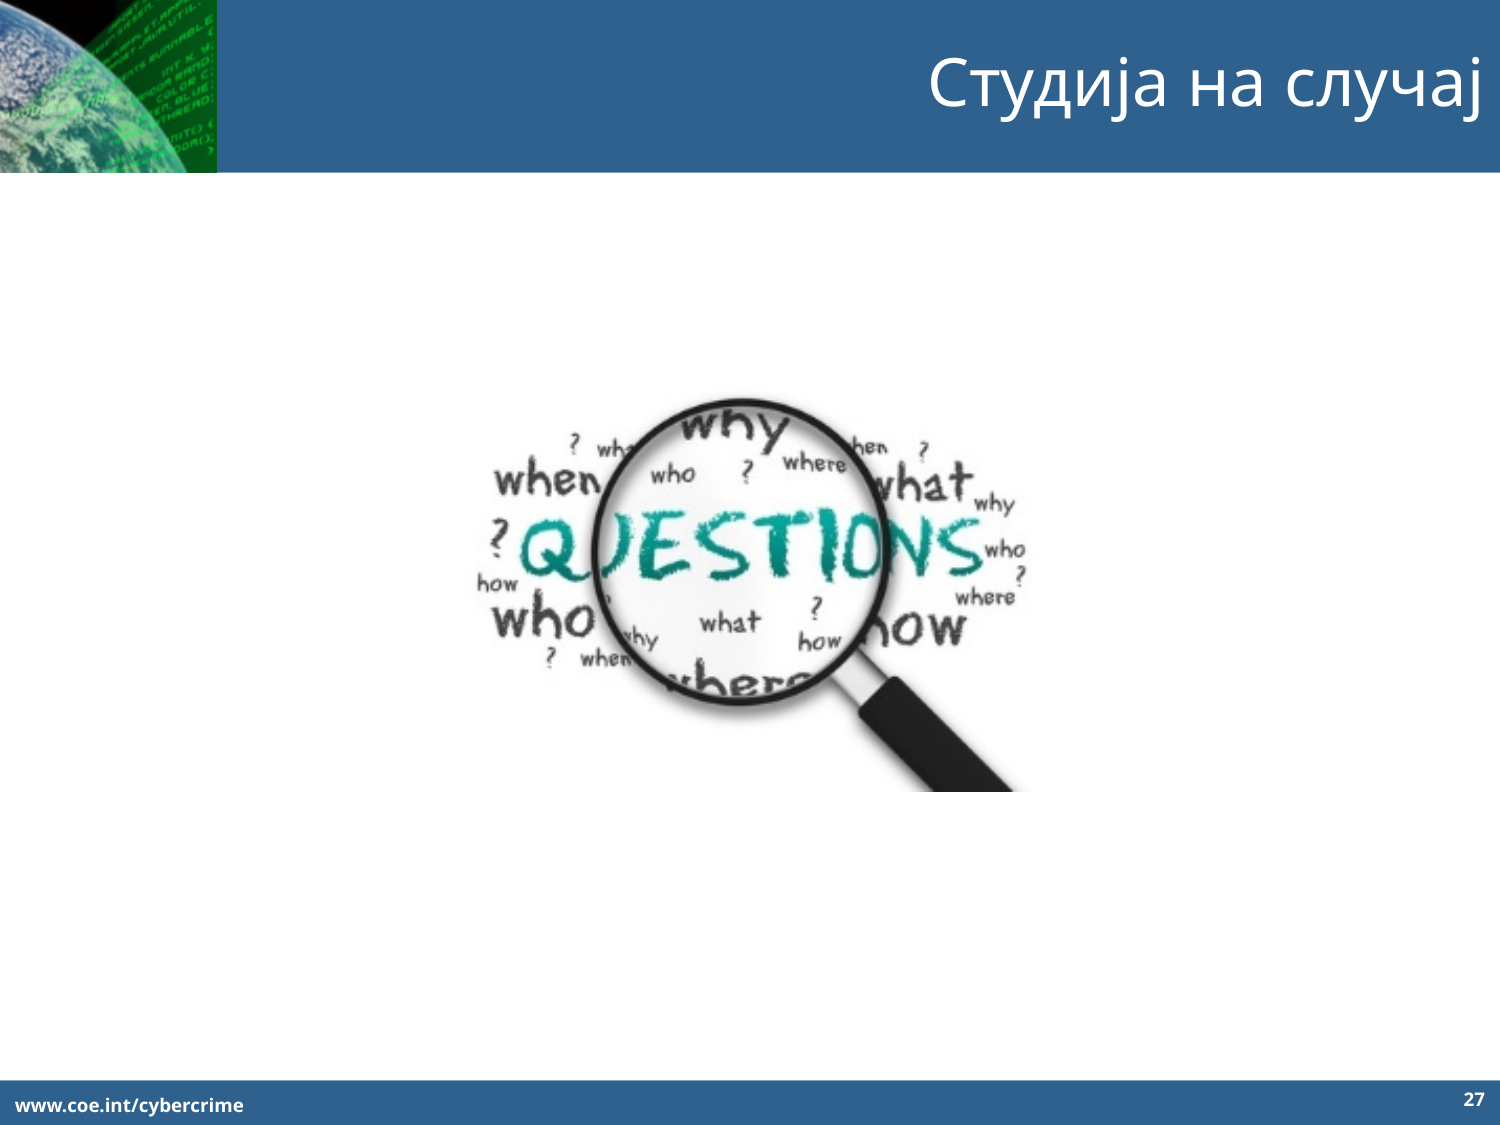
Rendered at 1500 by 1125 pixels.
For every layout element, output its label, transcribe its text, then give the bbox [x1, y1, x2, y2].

picture [443, 332, 1057, 793]
slide_number 27 [1162, 1080, 1500, 1125]
picture [0, 0, 217, 173]
list Студија на случај [461, 0, 1500, 170]
